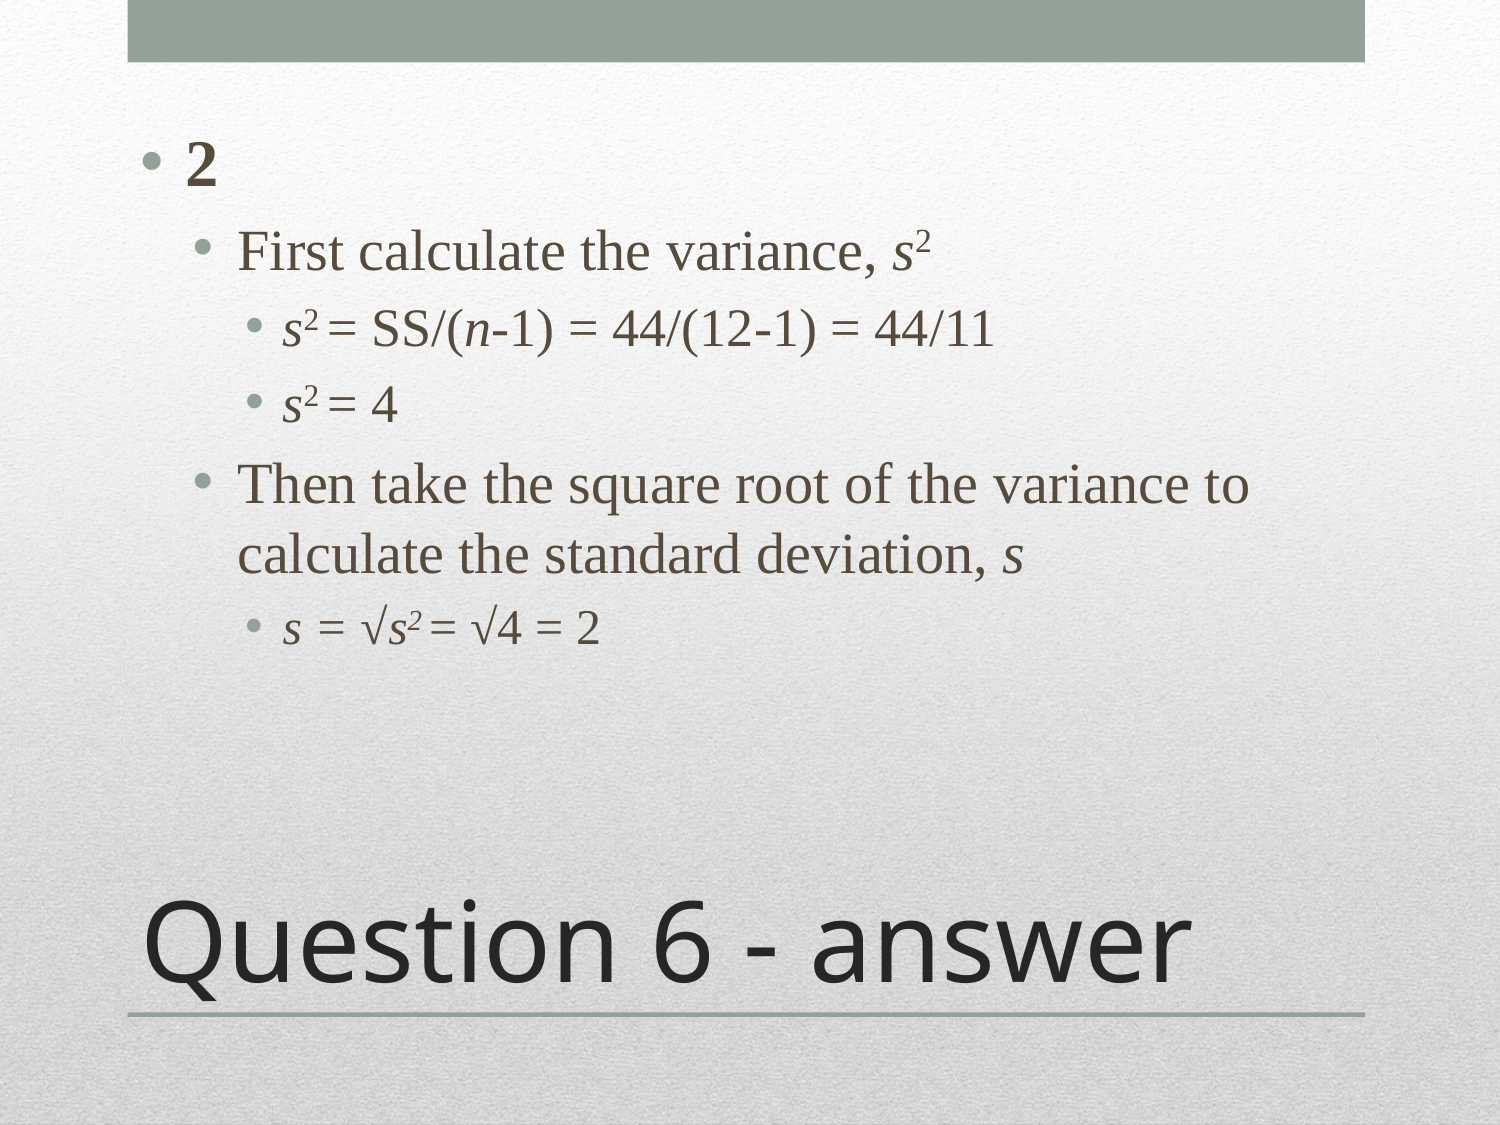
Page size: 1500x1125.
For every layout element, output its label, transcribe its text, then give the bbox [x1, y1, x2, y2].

title Question 6 - answer [125, 750, 1238, 1013]
list 2 First calculate the variance, s2 s2 = SS/(n-1) = 44/(12-1) = 44/11 s2 = 4 Then take the square root of the variance to calculate the standard deviation, s s = √s2 = √4 = 2 [125, 112, 1363, 750]
